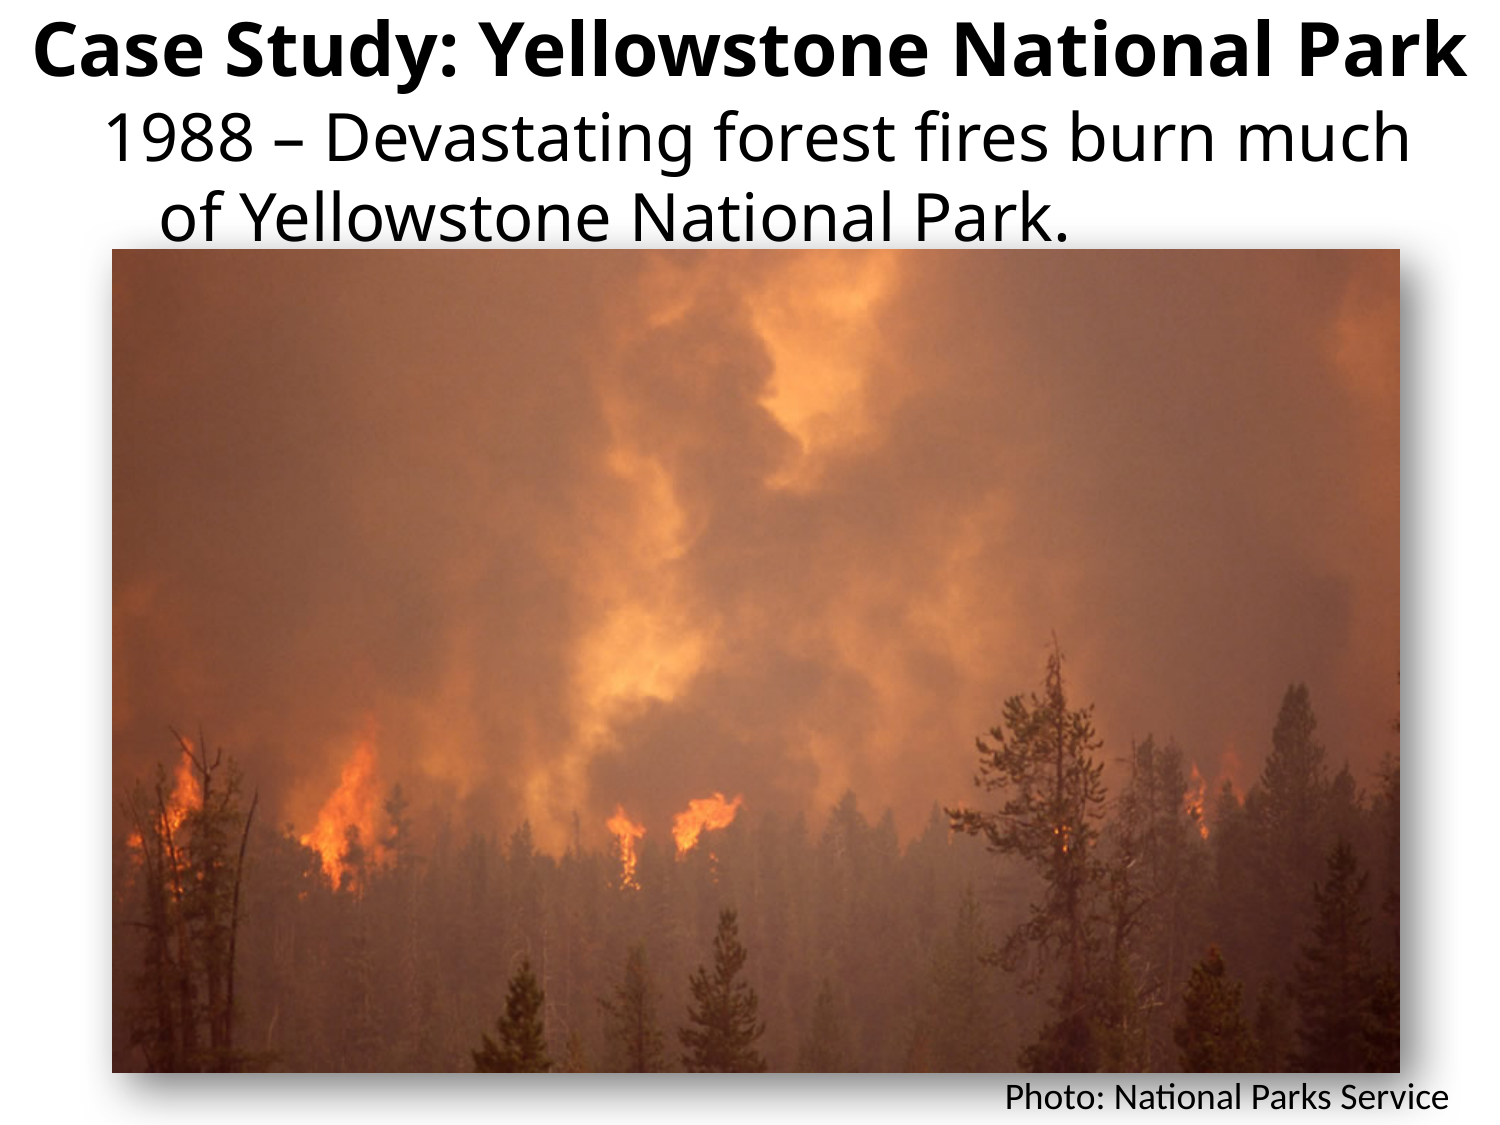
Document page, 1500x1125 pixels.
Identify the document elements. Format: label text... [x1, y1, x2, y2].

title Case Study: Yellowstone National Park [0, 0, 1500, 93]
list 1988 – Devastating forest fires burn much of Yellowstone National Park. [87, 87, 1438, 375]
text_box Photo: National Parks Service [990, 1064, 1466, 1125]
picture [112, 249, 1401, 1073]
